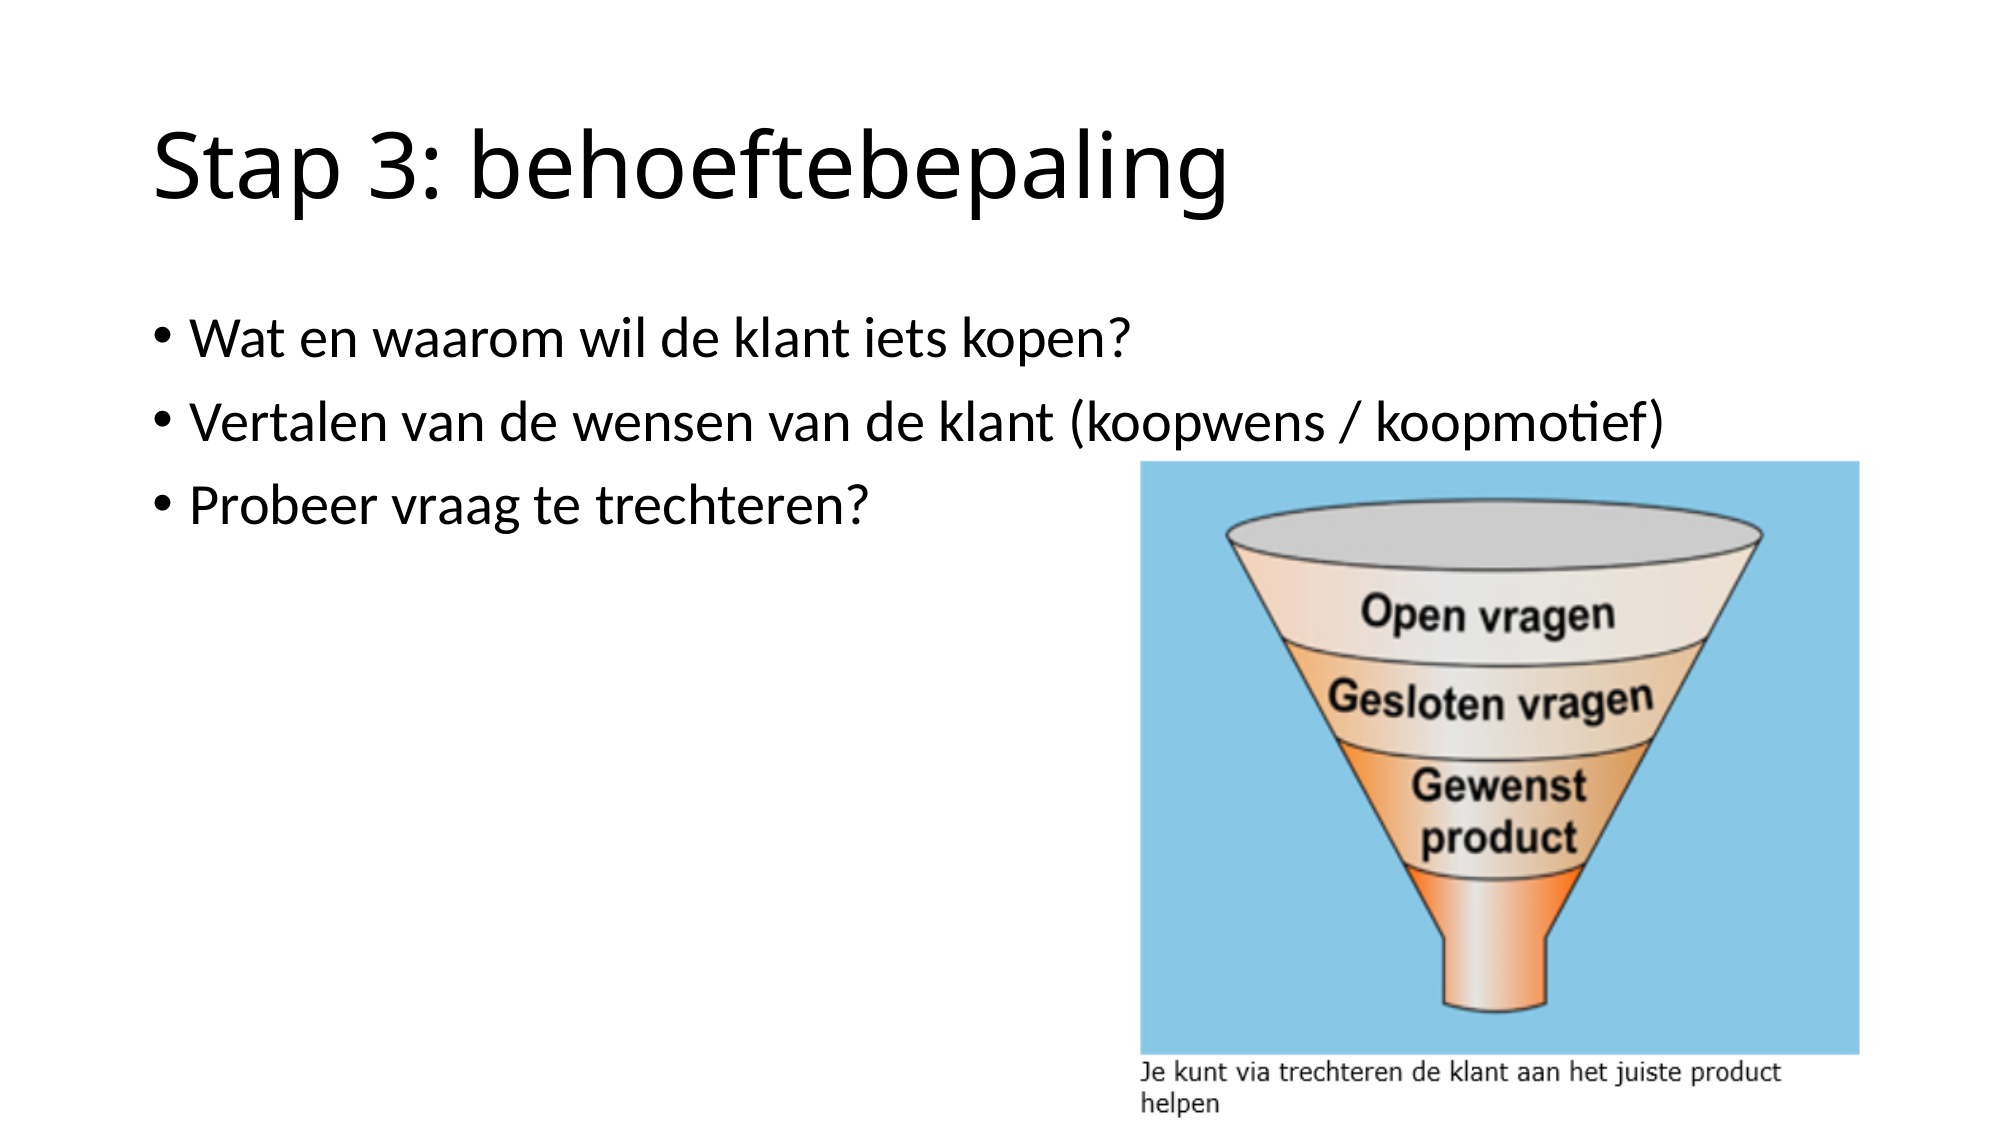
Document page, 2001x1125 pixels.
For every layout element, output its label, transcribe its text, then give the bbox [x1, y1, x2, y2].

picture [1139, 459, 1863, 1125]
list Wat en waarom wil de klant iets kopen? Vertalen van de wensen van de klant (koopwens / koopmotief) Probeer vraag te trechteren? [137, 299, 1863, 1014]
title Stap 3: behoeftebepaling [137, 59, 1863, 278]
